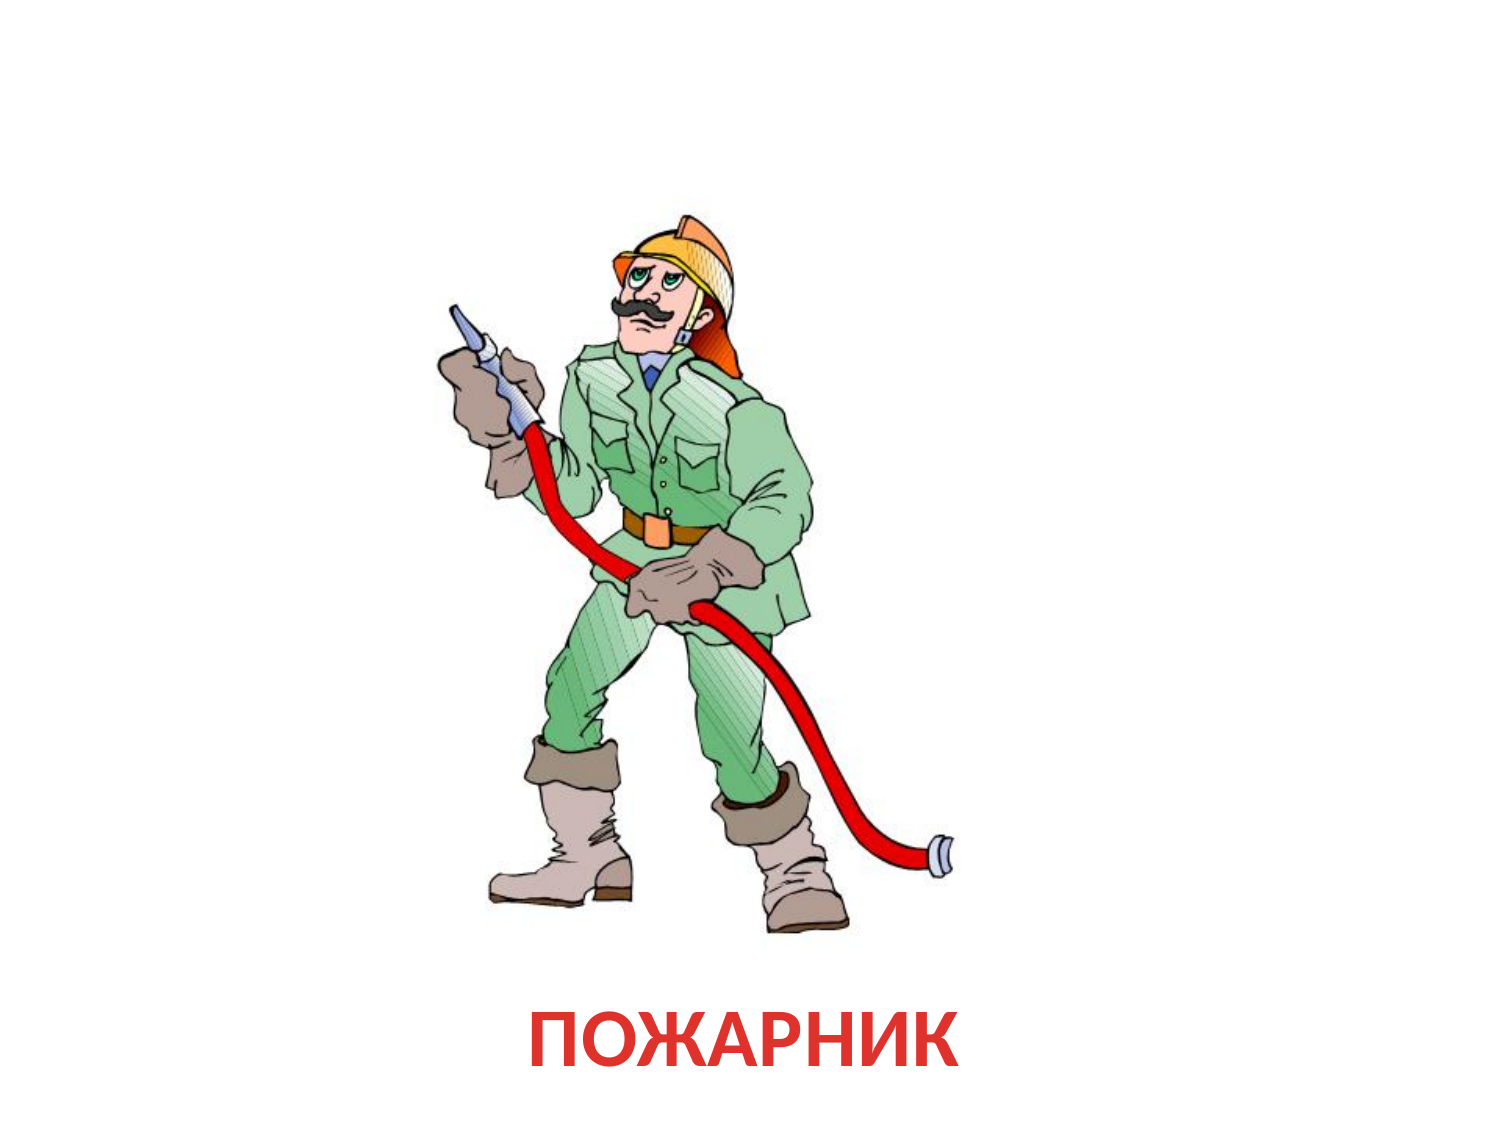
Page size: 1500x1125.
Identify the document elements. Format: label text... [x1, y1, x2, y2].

text_box ПОЖАРНИК [466, 1002, 1022, 1091]
picture [135, 148, 1262, 993]
